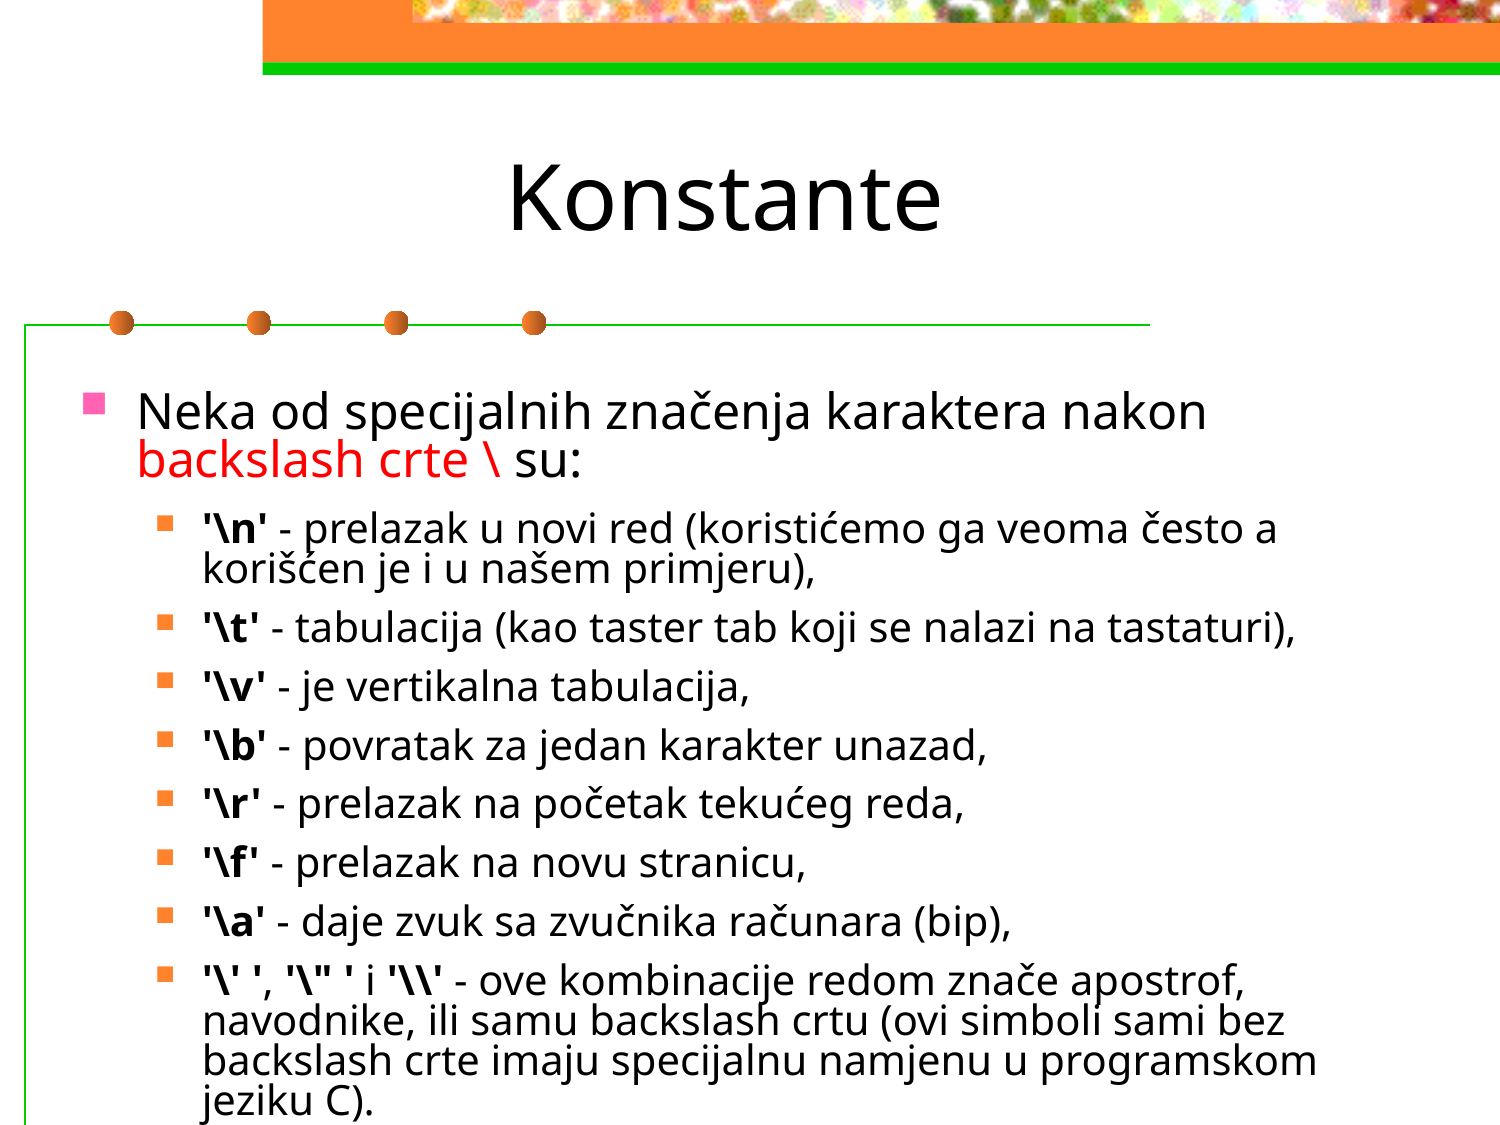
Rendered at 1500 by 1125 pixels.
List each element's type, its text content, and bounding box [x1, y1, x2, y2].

picture [412, 0, 1500, 23]
list Neka od specijalnih značenja karaktera nakon backslash crte \ su: '\n' - prelazak u novi red (koristićemo ga veoma često a korišćen je i u našem primjeru), '\t' - tabulacija (kao taster tab koji se nalazi na tastaturi), '\v' - je vertikalna tabulacija, '\b' - povratak za jedan karakter unazad, '\r' - prelazak na početak tekućeg reda, '\f' - prelazak na novu stranicu, '\a' - daje zvuk sa zvučnika računara (bip), '\' ', '\" ' i '\\' - ove kombinacije redom znače apostrof, navodnike, ili samu backslash crtu (ovi simboli sami bez backslash crte imaju specijalnu namjenu u programskom jeziku C). [64, 383, 1448, 1059]
title Konstante [87, 99, 1363, 288]
